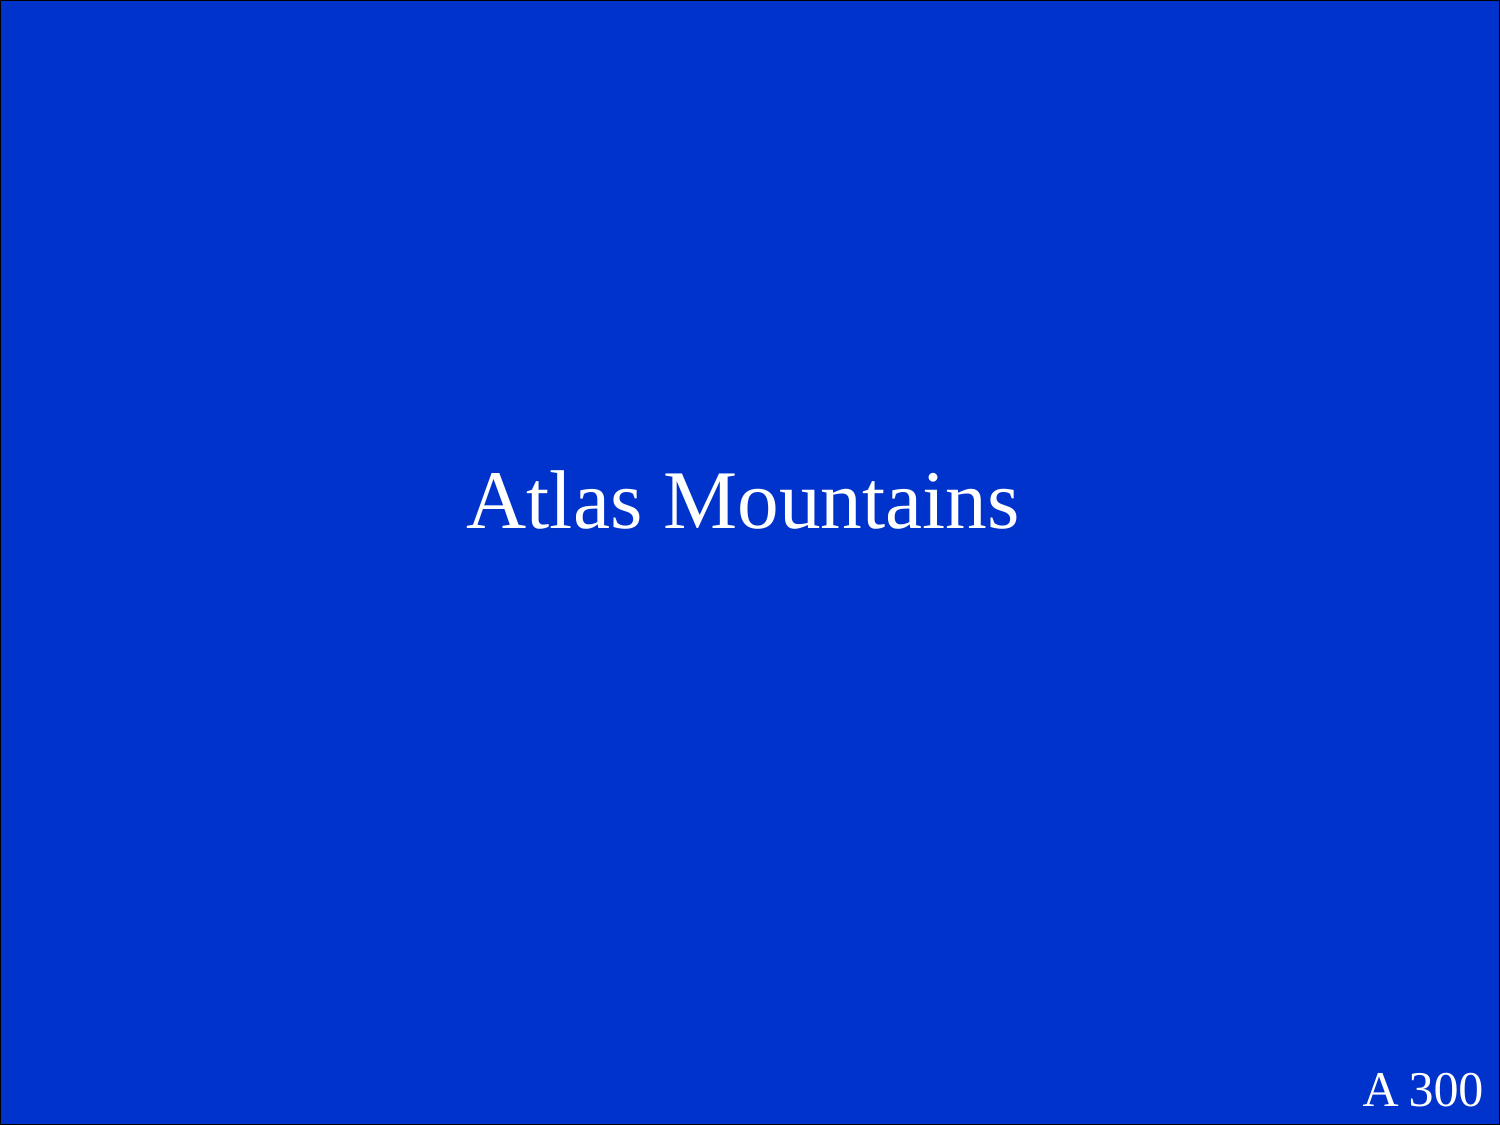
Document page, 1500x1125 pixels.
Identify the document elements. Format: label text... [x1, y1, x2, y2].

text_box A 300 [1347, 1049, 1499, 1125]
text_box [0, 0, 1500, 1125]
text_box Atlas Mountains [224, 437, 1263, 553]
